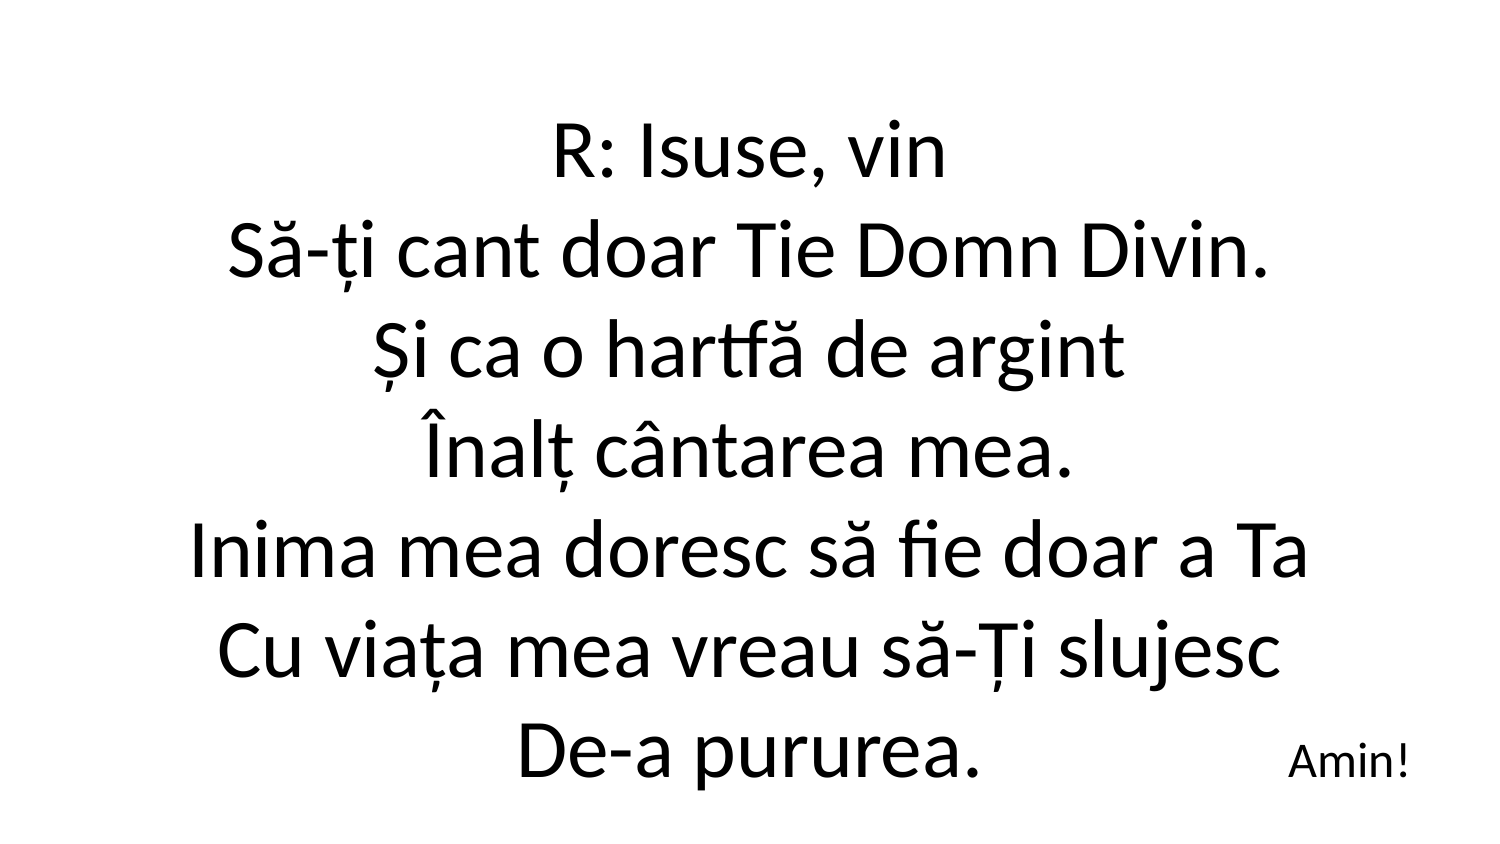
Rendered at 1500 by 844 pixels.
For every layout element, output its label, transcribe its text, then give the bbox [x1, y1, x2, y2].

text_box Amin! [1273, 674, 1427, 795]
text_box R: Isuse, vin Să-ți cant doar Tie Domn Divin. Și ca o hartfă de argint Înalț cântarea mea. Inima mea doresc să fie doar a Ta Cu viața mea vreau să-Ți slujesc De-a pururea. [173, 42, 1327, 802]
